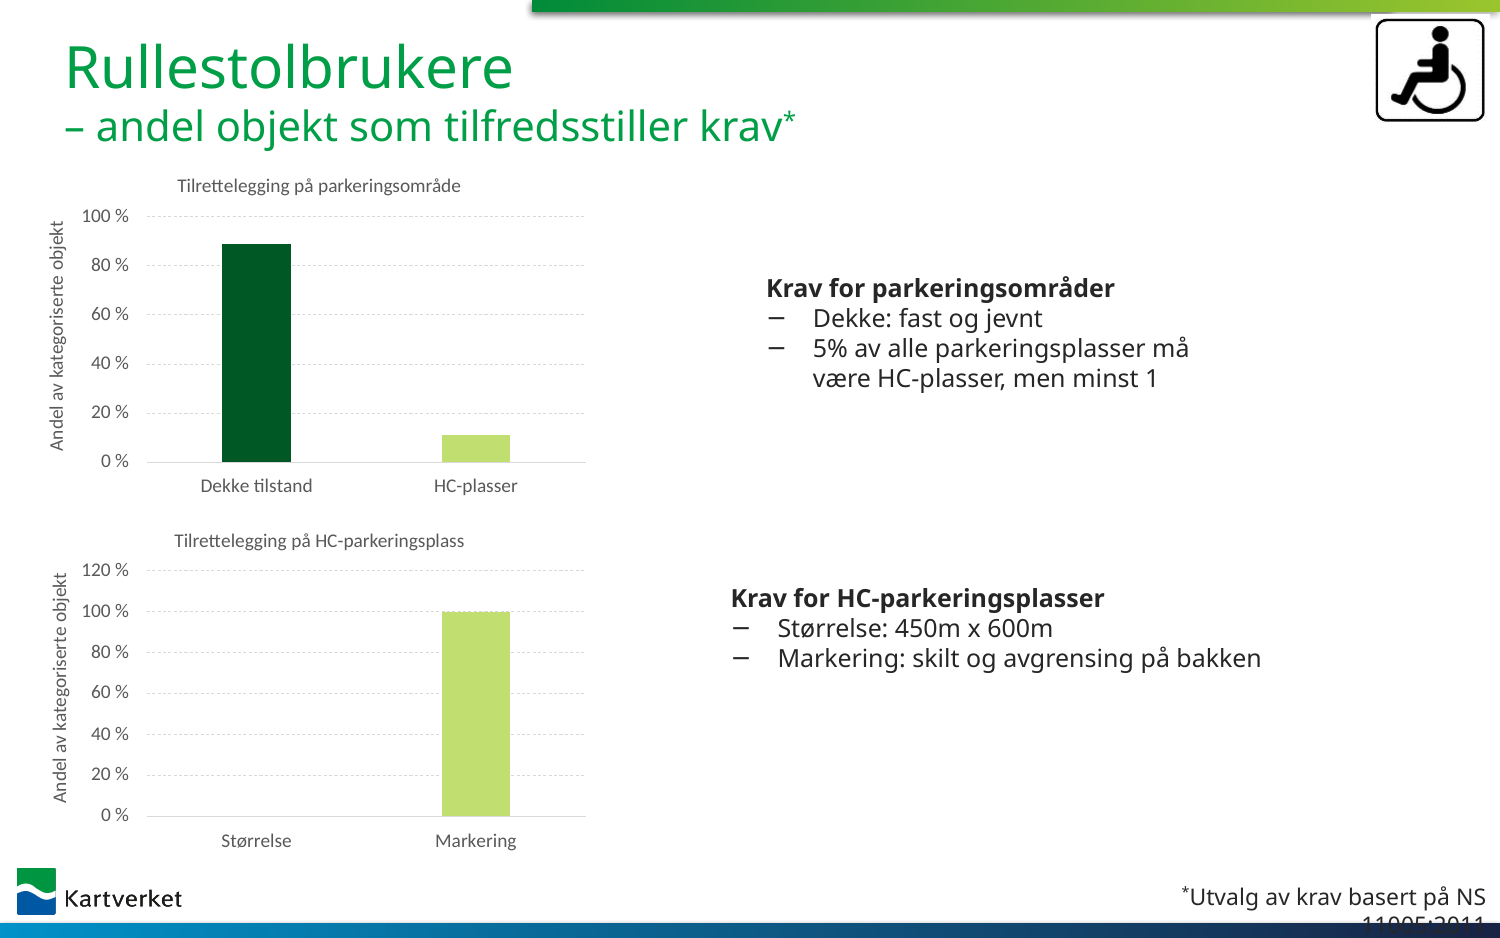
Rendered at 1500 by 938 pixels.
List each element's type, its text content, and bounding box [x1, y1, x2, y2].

text_box Krav for HC-parkeringsplasser Størrelse: 450m x 600m Markering: skilt og avgrensing på bakken [715, 574, 1278, 680]
picture [1371, 13, 1491, 127]
text_box Krav for parkeringsområder Dekke: fast og jevnt 5% av alle parkeringsplasser må være HC-plasser, men minst 1 [751, 264, 1232, 400]
text_box *Utvalg av krav basert på NS 11005:2011 [1068, 873, 1500, 938]
picture [41, 166, 598, 505]
picture [41, 520, 598, 859]
text_box Rullestolbrukere – andel objekt som tilfredsstiller krav* [49, 23, 1431, 158]
